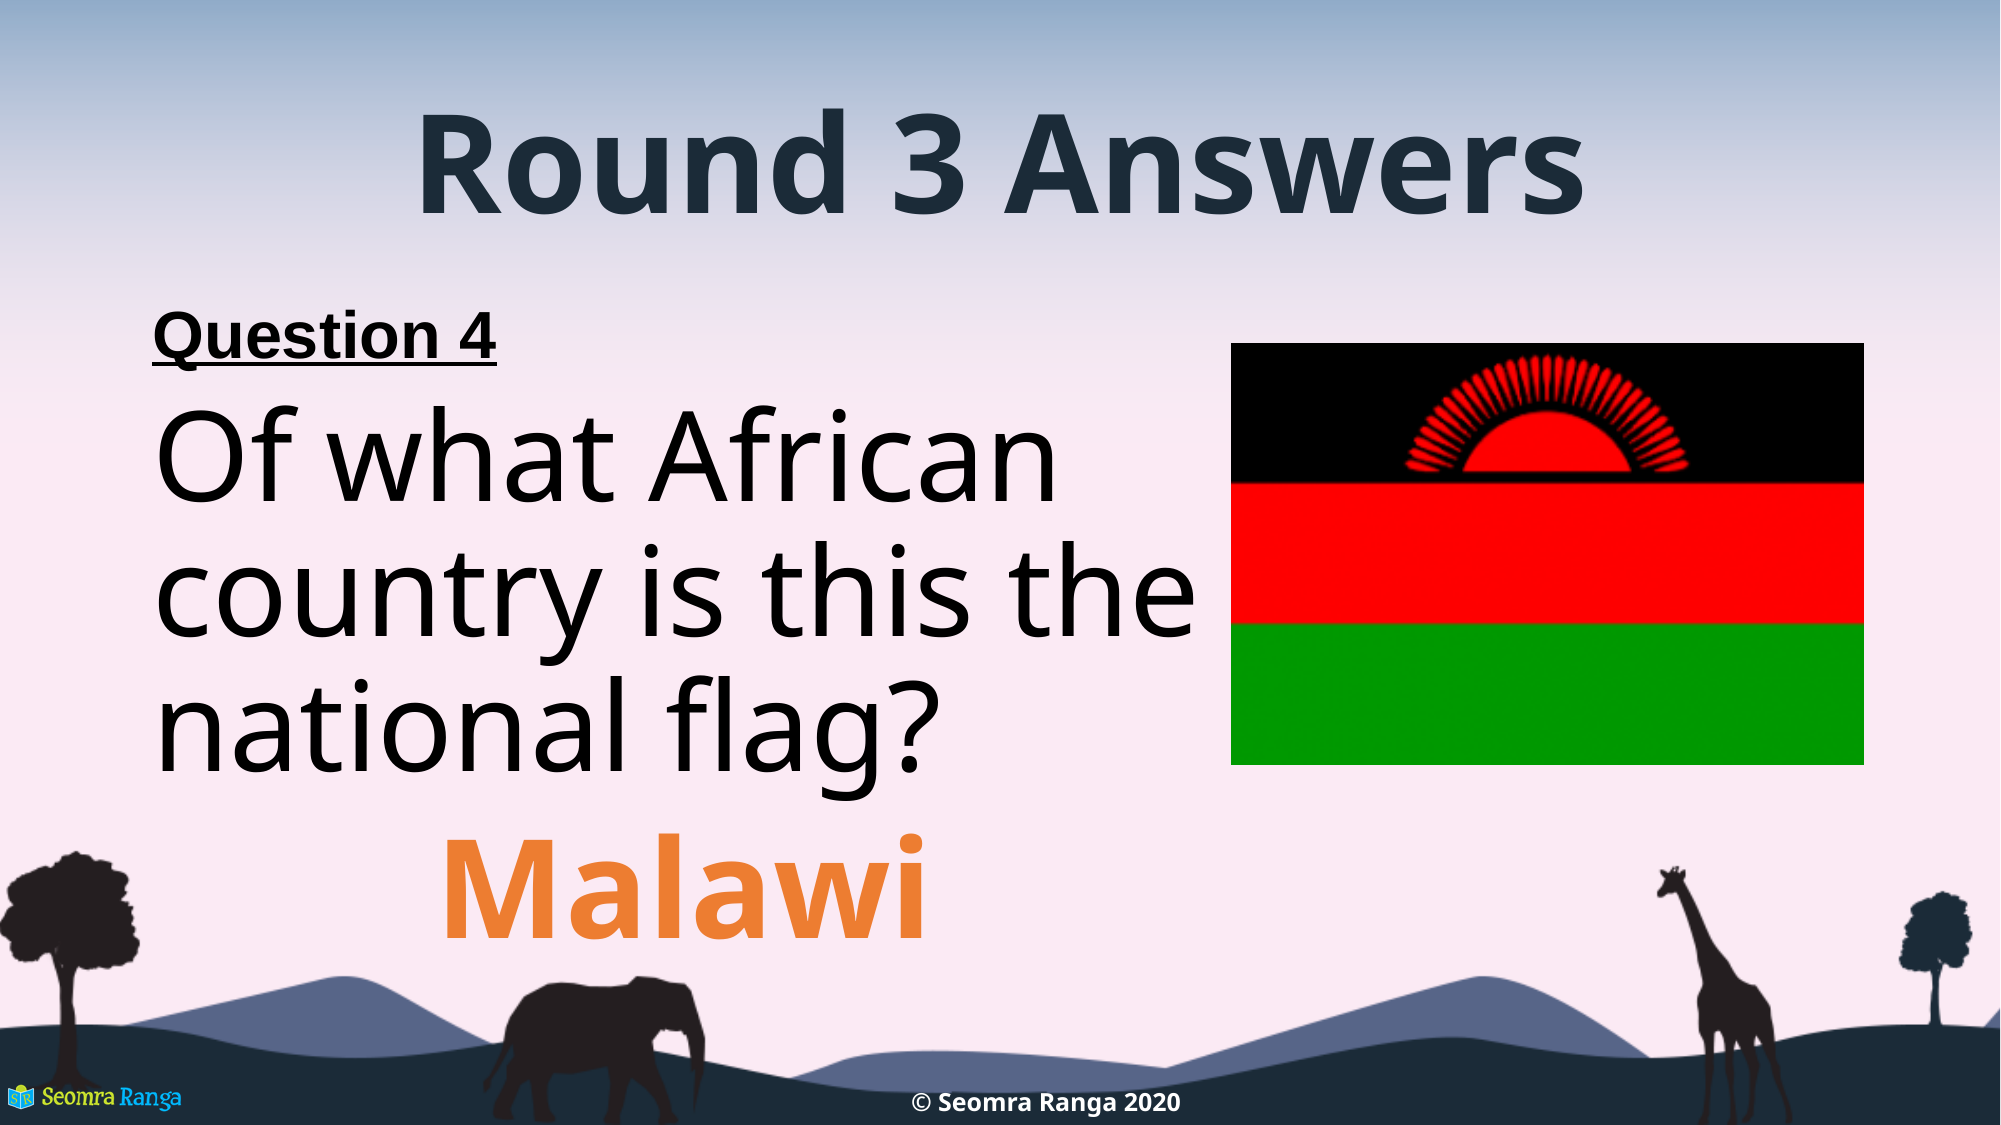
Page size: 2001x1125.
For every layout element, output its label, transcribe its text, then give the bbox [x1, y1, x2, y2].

list Question 4 Of what African country is this the national flag? Malawi [137, 293, 1232, 1014]
picture [0, 0, 2001, 1125]
text_box © Seomra Ranga 2020 www.seomraranga.com [762, 1079, 1330, 1125]
title Round 3 Answers [137, 59, 1863, 278]
